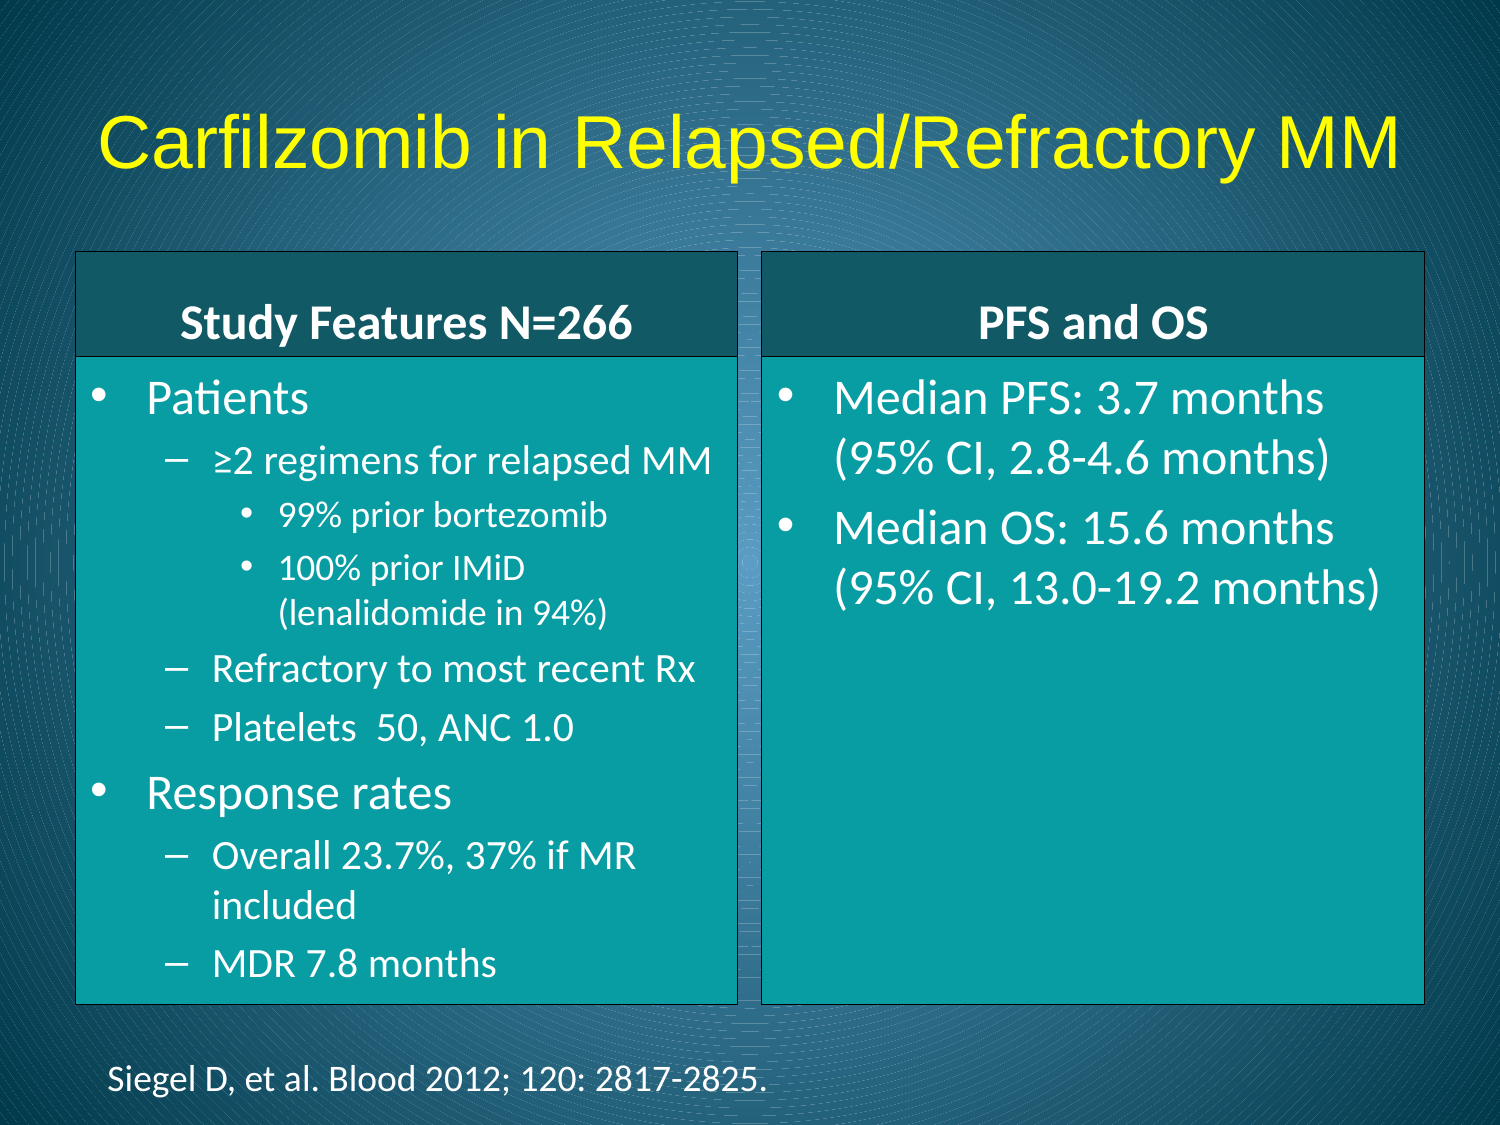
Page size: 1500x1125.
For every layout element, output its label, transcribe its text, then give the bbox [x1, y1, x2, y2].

list PFS and OS [761, 251, 1425, 356]
list Patients ≥2 regimens for relapsed MM 99% prior bortezomib 100% prior IMiD (lenalidomide in 94%) Refractory to most recent Rx Platelets 50, ANC 1.0 Response rates Overall 23.7%, 37% if MR included MDR 7.8 months [75, 356, 738, 1005]
text_box Siegel D, et al. Blood 2012; 120: 2817-2825. [92, 1046, 784, 1107]
list Study Features N=266 [75, 251, 738, 356]
list Median PFS: 3.7 months (95% CI, 2.8-4.6 months) Median OS: 15.6 months (95% CI, 13.0-19.2 months) [761, 356, 1425, 1005]
title Carfilzomib in Relapsed/Refractory MM [75, 45, 1425, 233]
